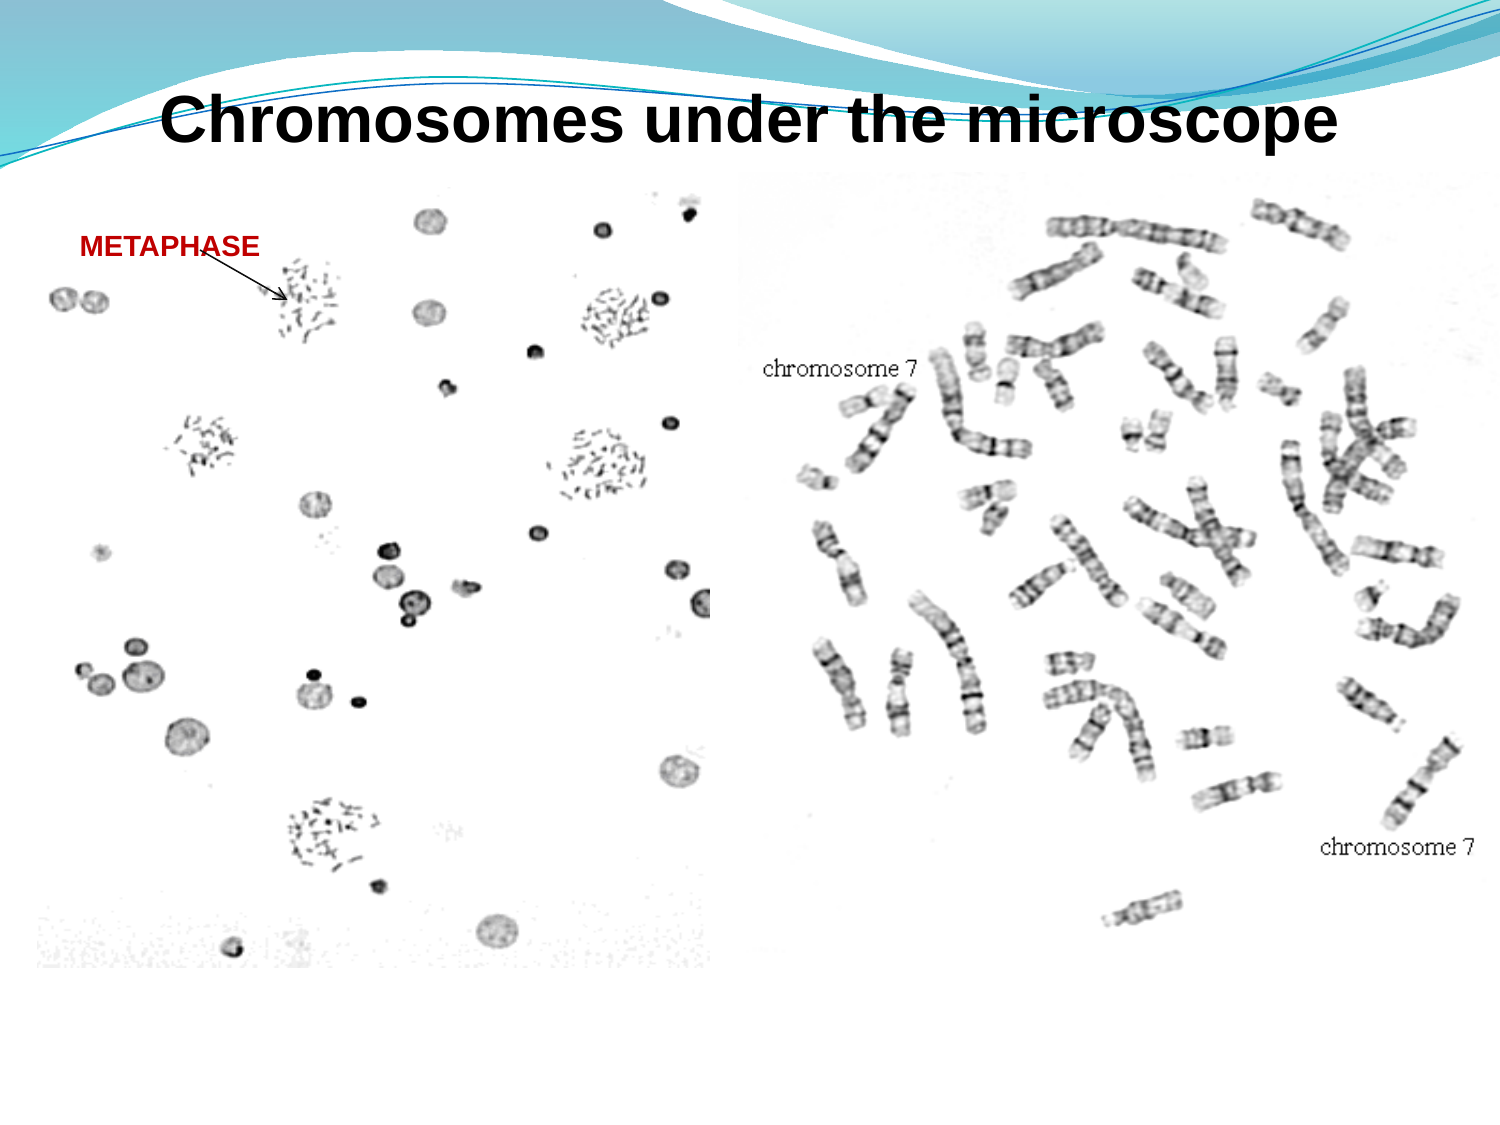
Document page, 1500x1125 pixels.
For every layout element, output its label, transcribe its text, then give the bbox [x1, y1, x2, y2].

picture [37, 187, 710, 968]
title Chromosomes under the microscope [112, 37, 1388, 156]
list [737, 172, 1500, 953]
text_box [199, 249, 288, 301]
